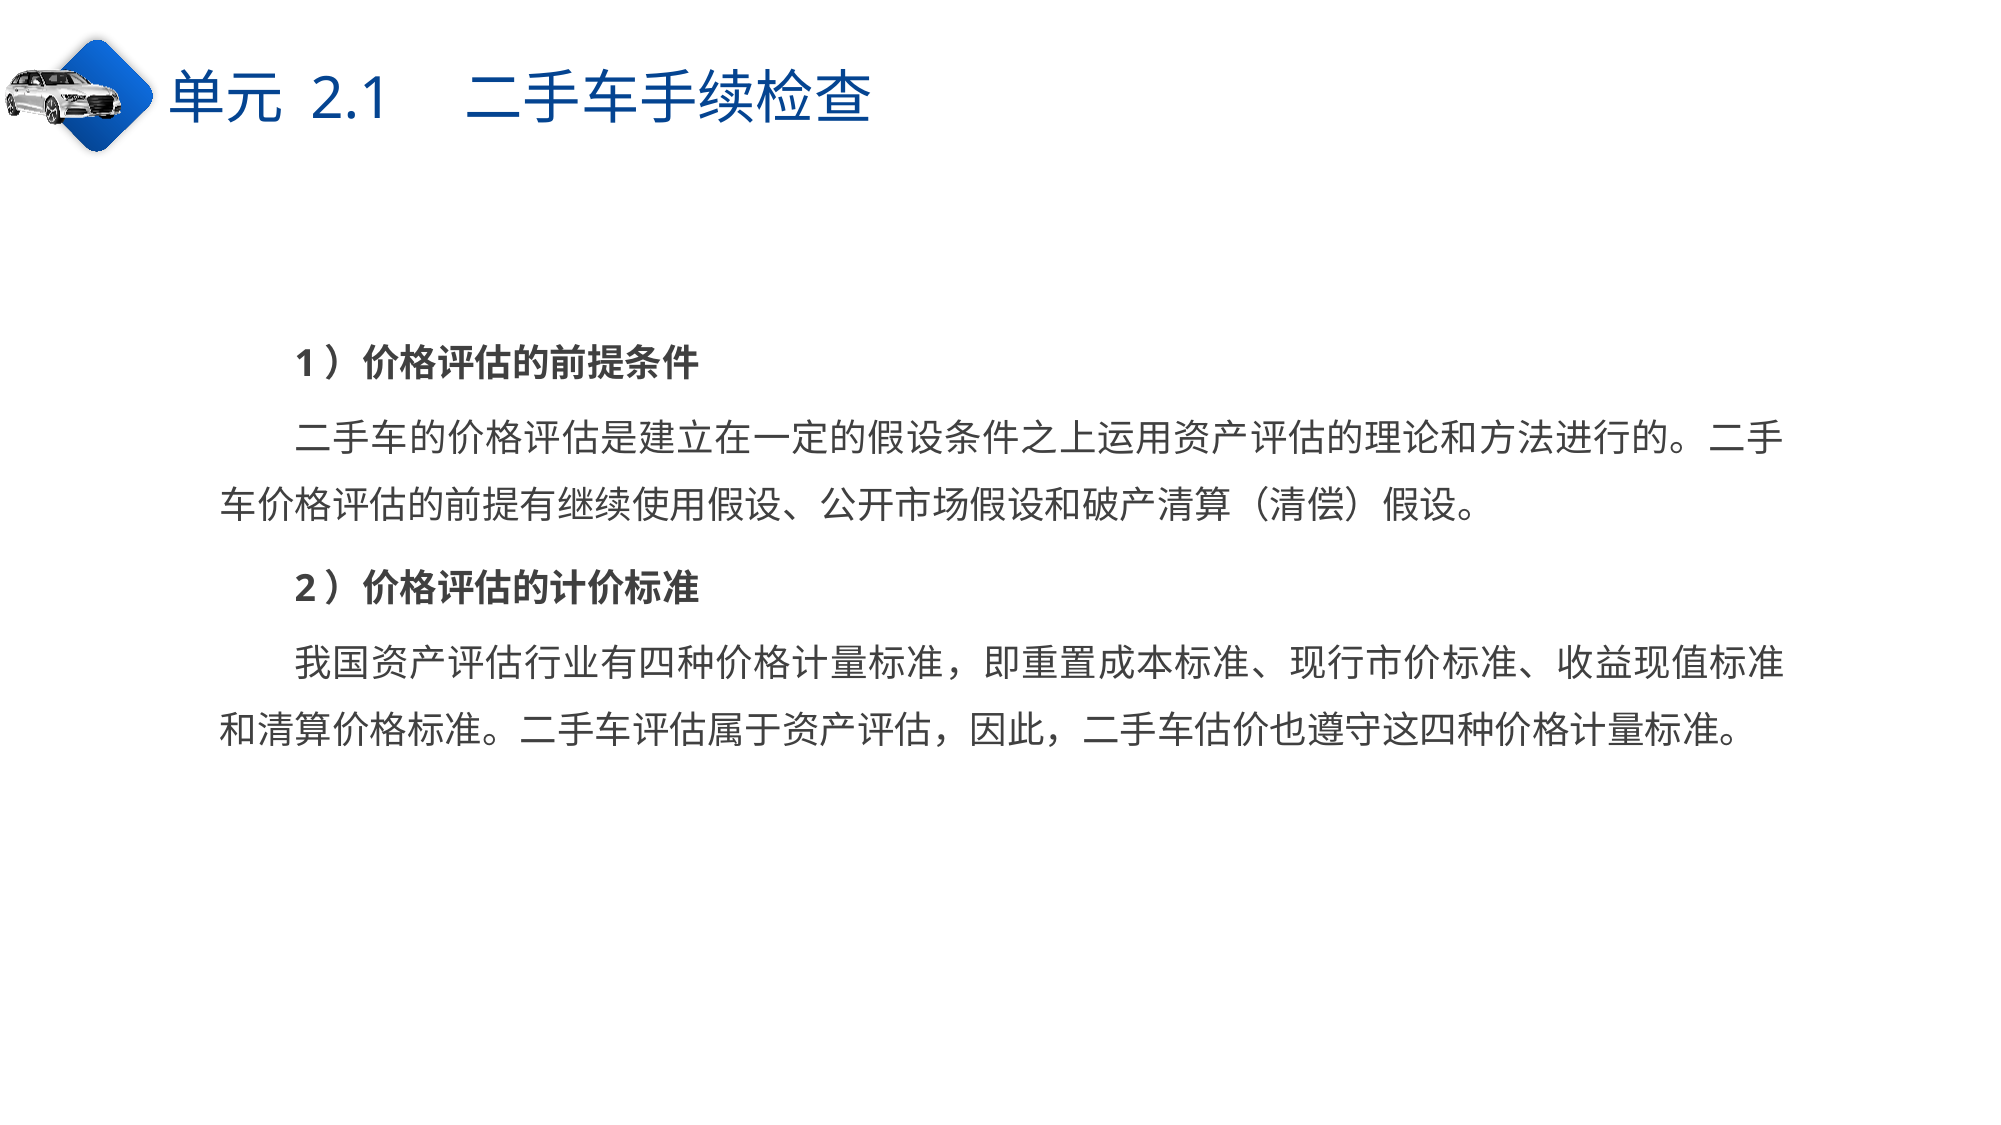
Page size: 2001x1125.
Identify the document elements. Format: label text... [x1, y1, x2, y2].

picture [0, 31, 125, 157]
text_box 2）价格评估的计价标准 [204, 533, 1000, 616]
text_box 我国资产评估行业有四种价格计量标准，即重置成本标准、现行市价标准、收益现值标准和清算价格标准。二手车评估属于资产评估，因此，二手车估价也遵守这四种价格计量标准。 [204, 608, 1800, 759]
text_box 单元 2.1 二手车手续检查 [152, 52, 888, 138]
text_box 1）价格评估的前提条件 [204, 308, 1000, 391]
text_box 二手车的价格评估是建立在一定的假设条件之上运用资产评估的理论和方法进行的。二手车价格评估的前提有继续使用假设、公开市场假设和破产清算（清偿）假设。 [204, 383, 1800, 534]
